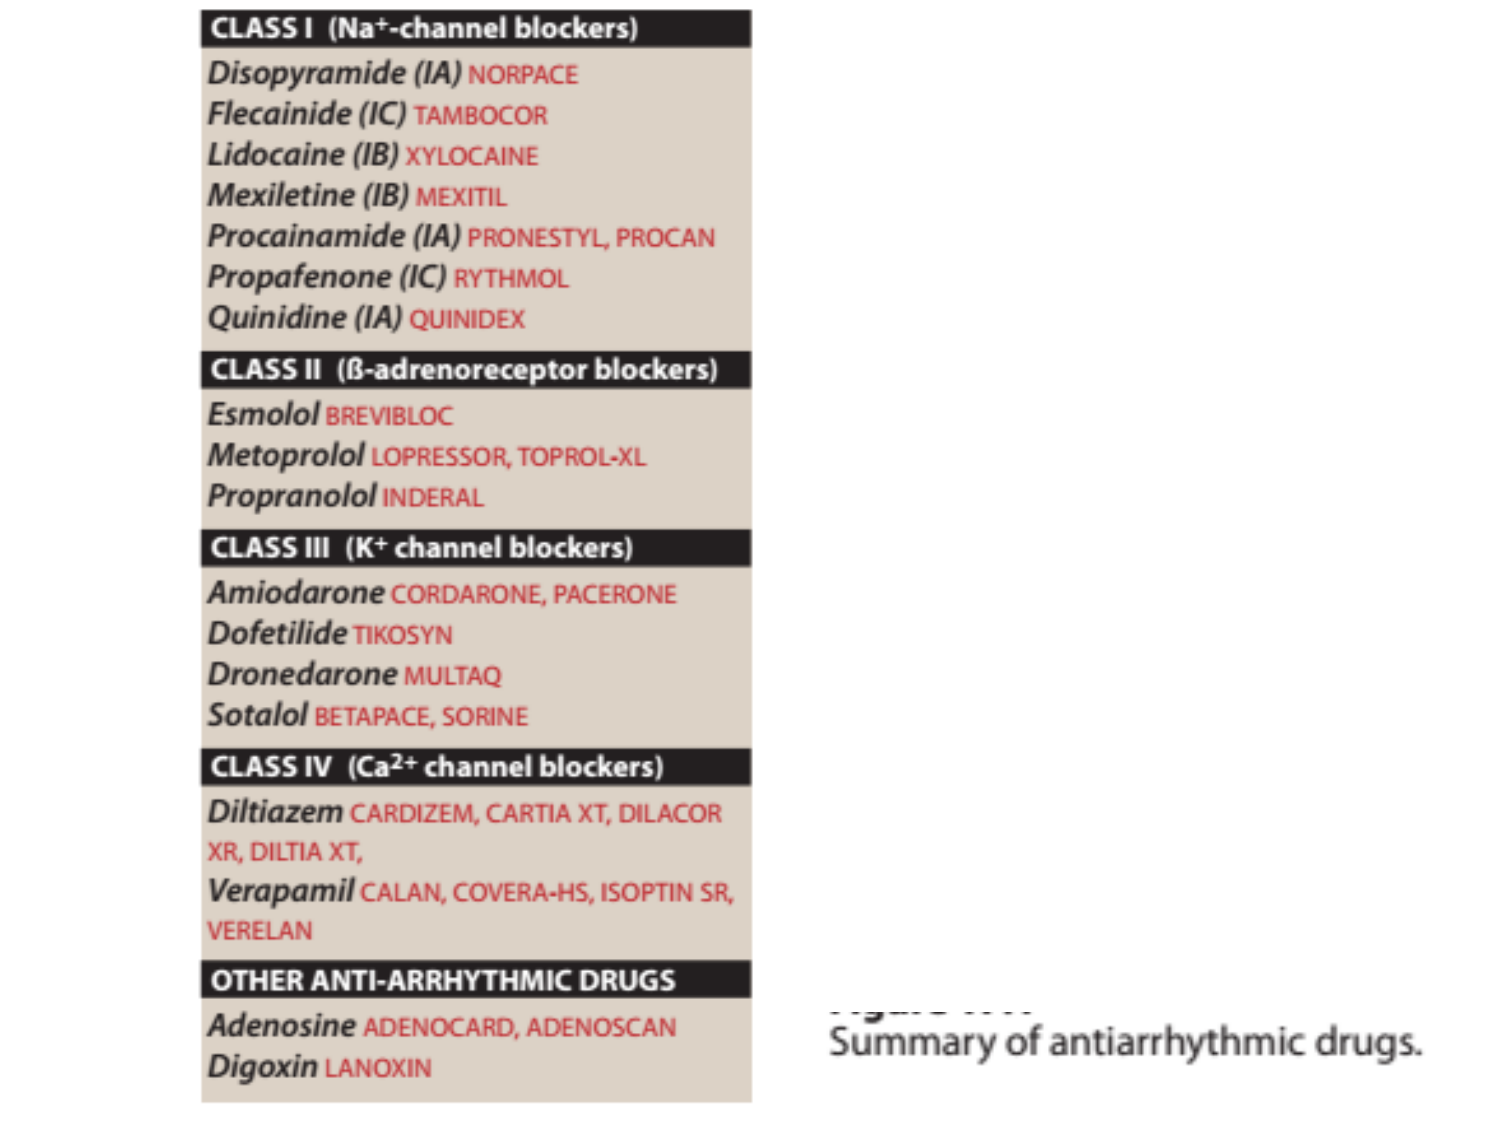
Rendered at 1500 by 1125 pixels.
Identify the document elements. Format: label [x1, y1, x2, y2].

picture [824, 1012, 1435, 1076]
picture [187, 3, 763, 1111]
